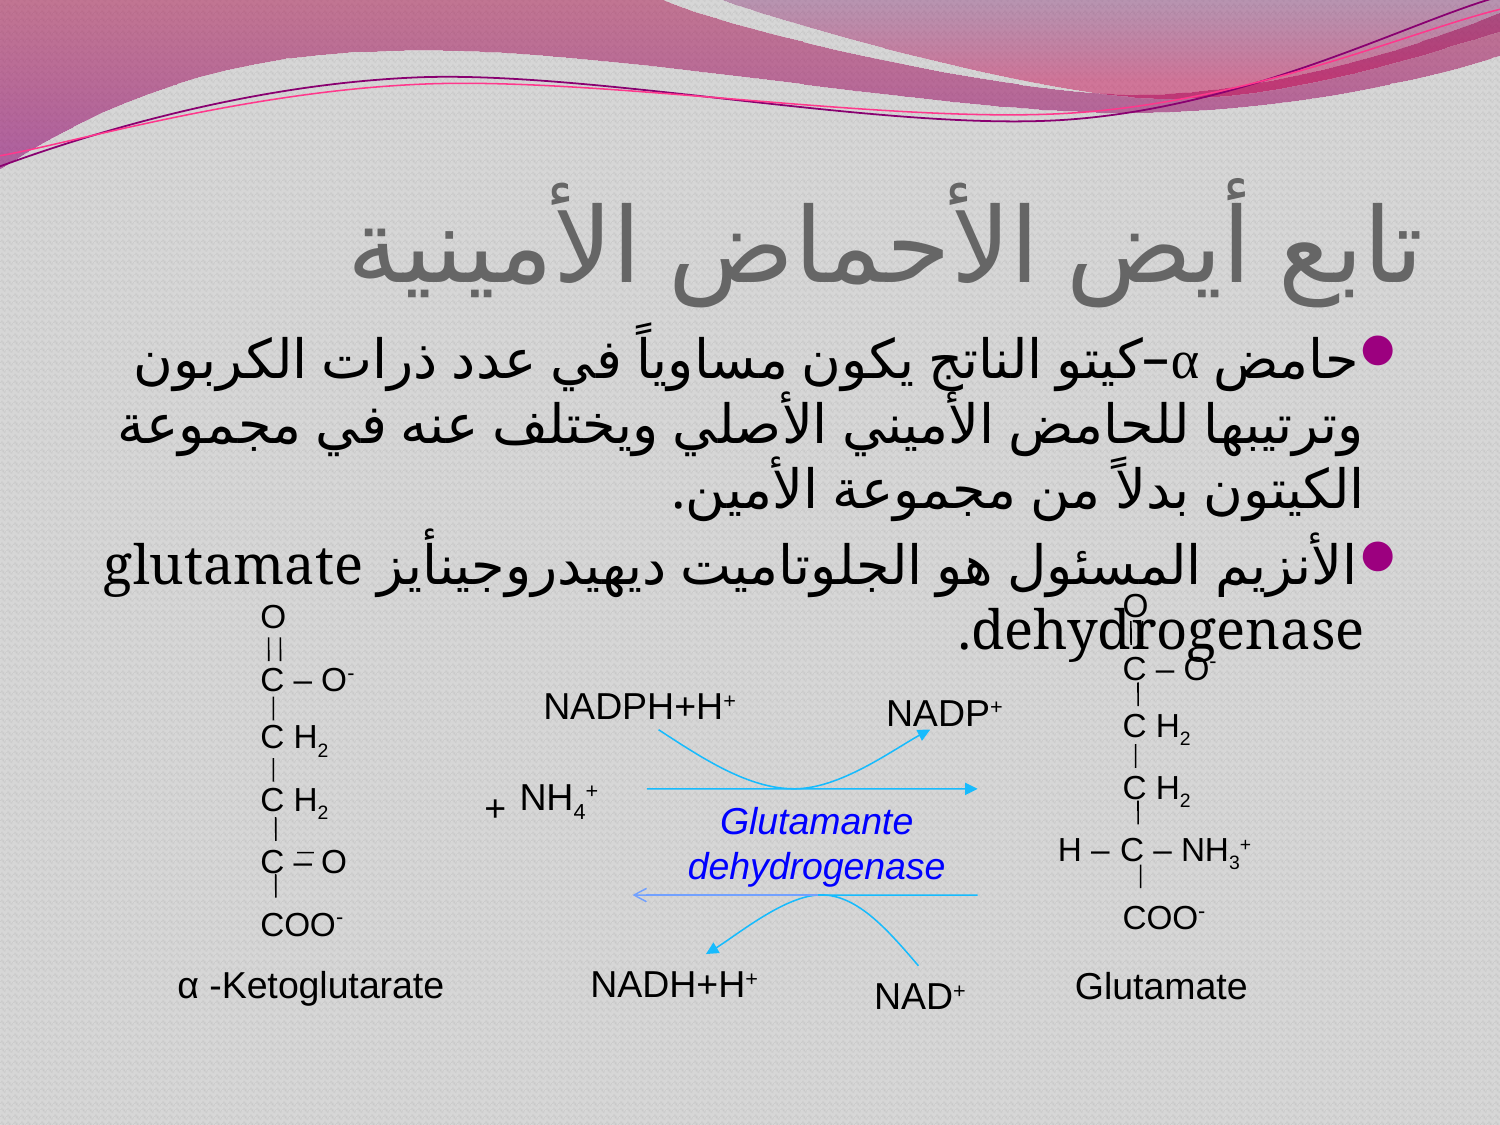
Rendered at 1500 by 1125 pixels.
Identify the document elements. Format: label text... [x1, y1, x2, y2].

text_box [162, 575, 1392, 1026]
list حامض α–كيتو الناتج يكون مساوياً في عدد ذرات الكربون وترتيبها للحامض الأميني الأصلي ويختلف عنه في مجموعة الكيتون بدلاً من مجموعة الأمين. الأنزيم المسئول هو الجلوتاميت ديهيدروجينأيز glutamate dehydrogenase. [75, 317, 1425, 1038]
title تابع أيض الأحماض الأمينية [75, 115, 1425, 303]
